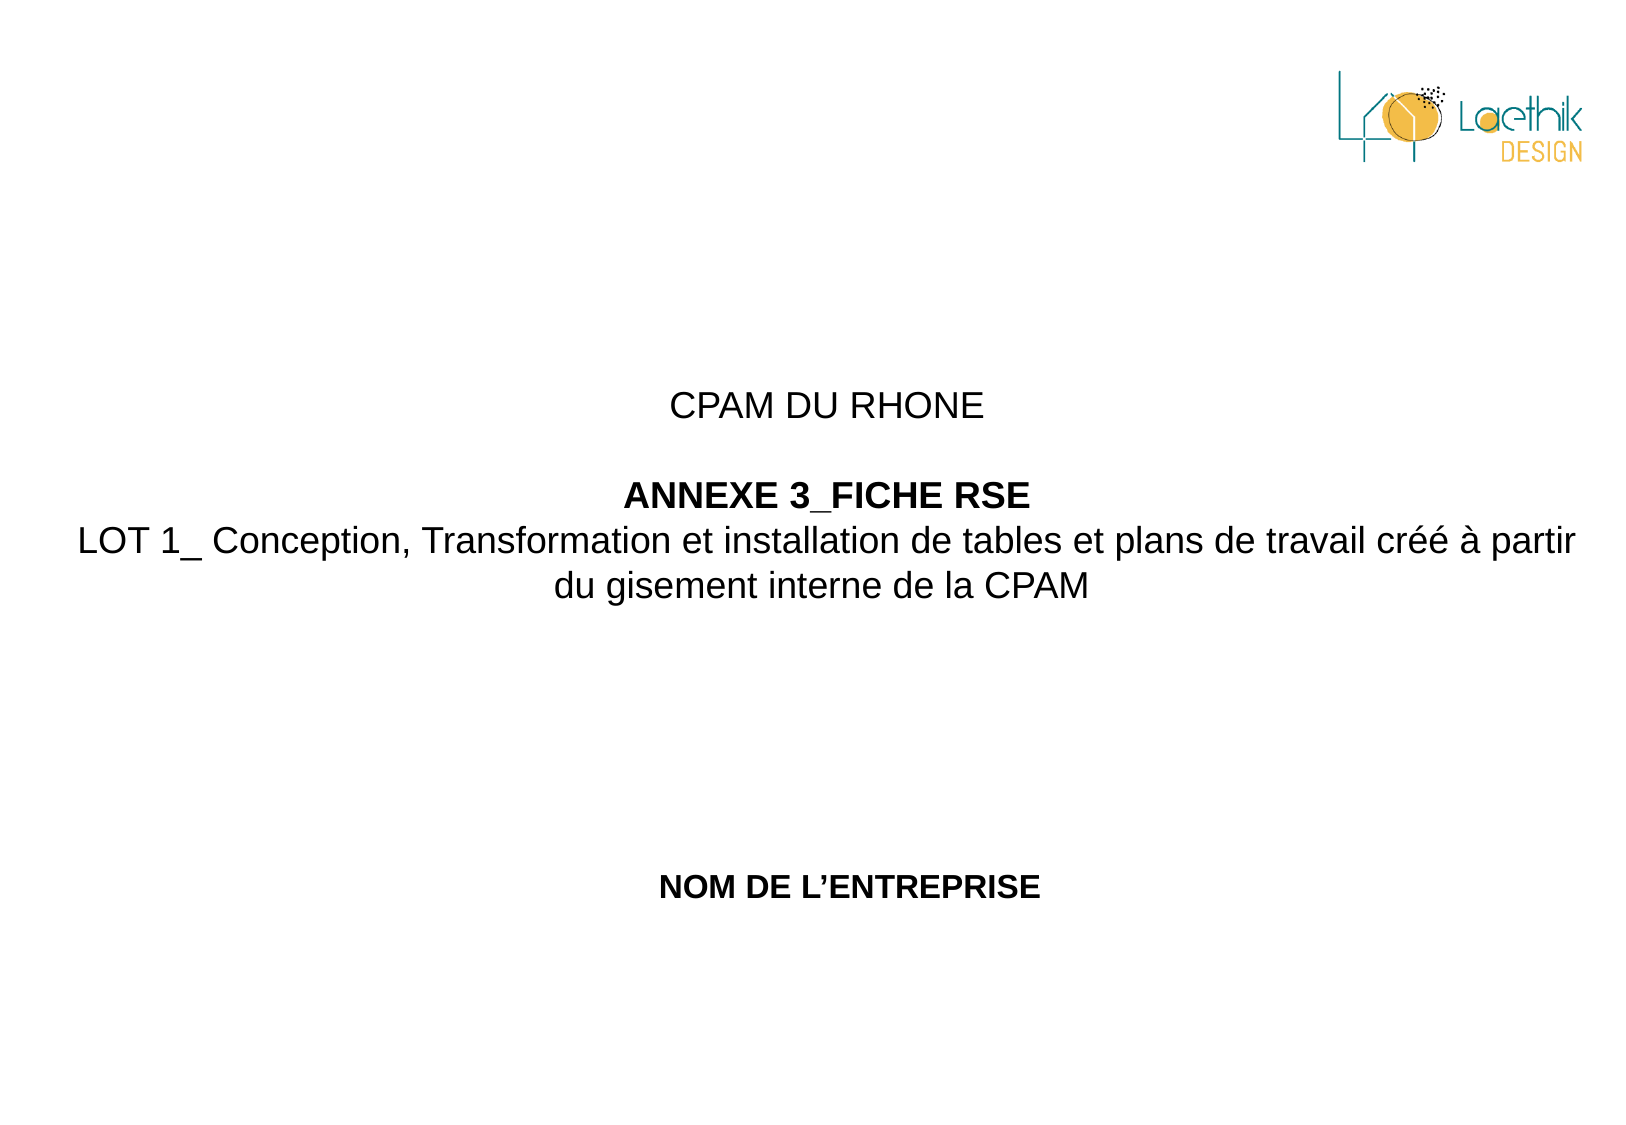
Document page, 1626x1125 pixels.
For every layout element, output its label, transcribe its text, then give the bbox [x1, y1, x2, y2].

text_box NOM DE L’ENTREPRISE [658, 857, 1451, 940]
picture [1320, 51, 1600, 179]
text_box CPAM DU RHONE ANNEXE 3_FICHE RSE LOT 1_ Conception, Transformation et installation de tables et plans de travail créé à partir du gisement interne de la CPAM [53, 336, 1601, 607]
